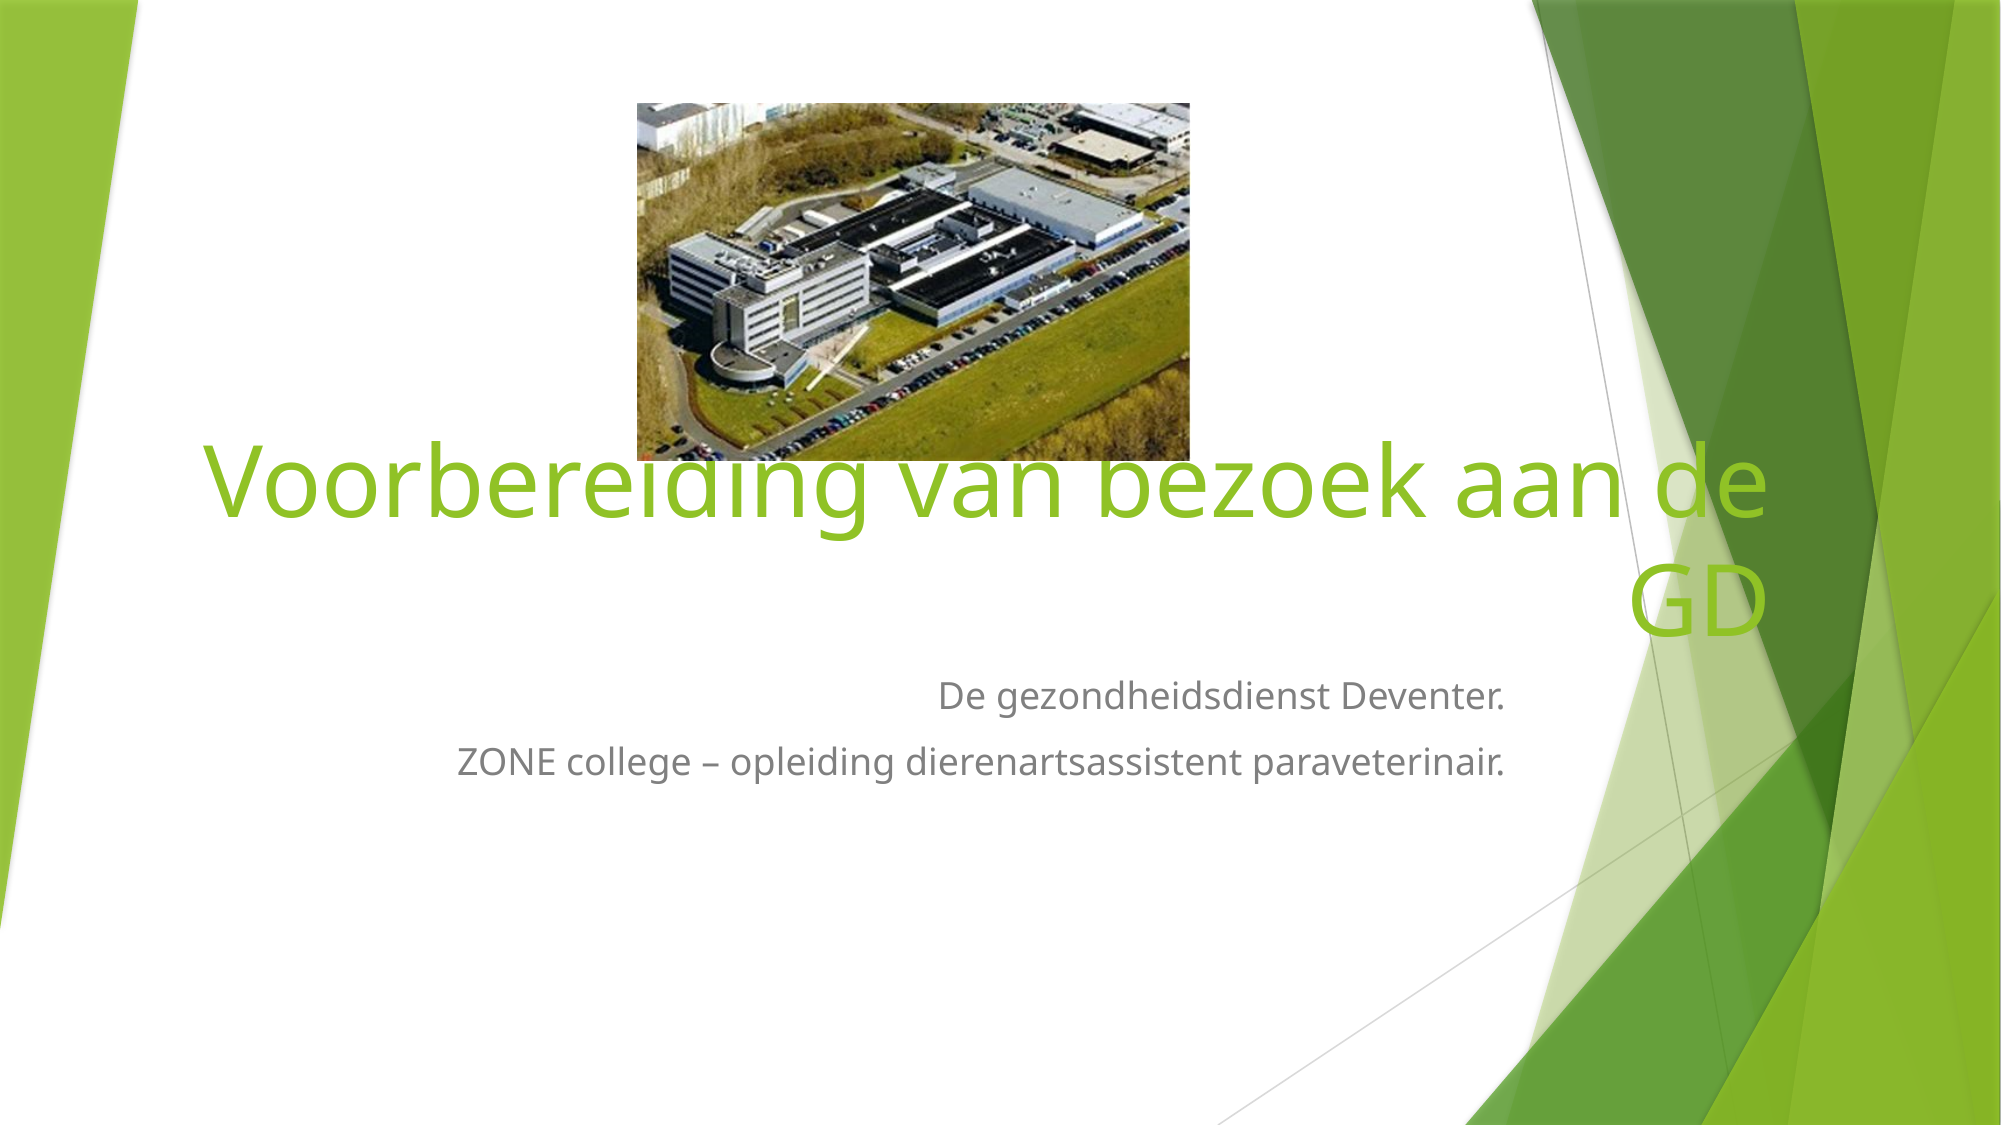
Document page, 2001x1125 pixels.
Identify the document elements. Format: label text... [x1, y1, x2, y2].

title Voorbereiding van bezoek aan de GD [41, 394, 1788, 665]
picture [637, 102, 1192, 462]
subtitle De gezondheidsdienst Deventer. ZONE college – opleiding dierenartsassistent paraveterinair. [247, 664, 1522, 845]
